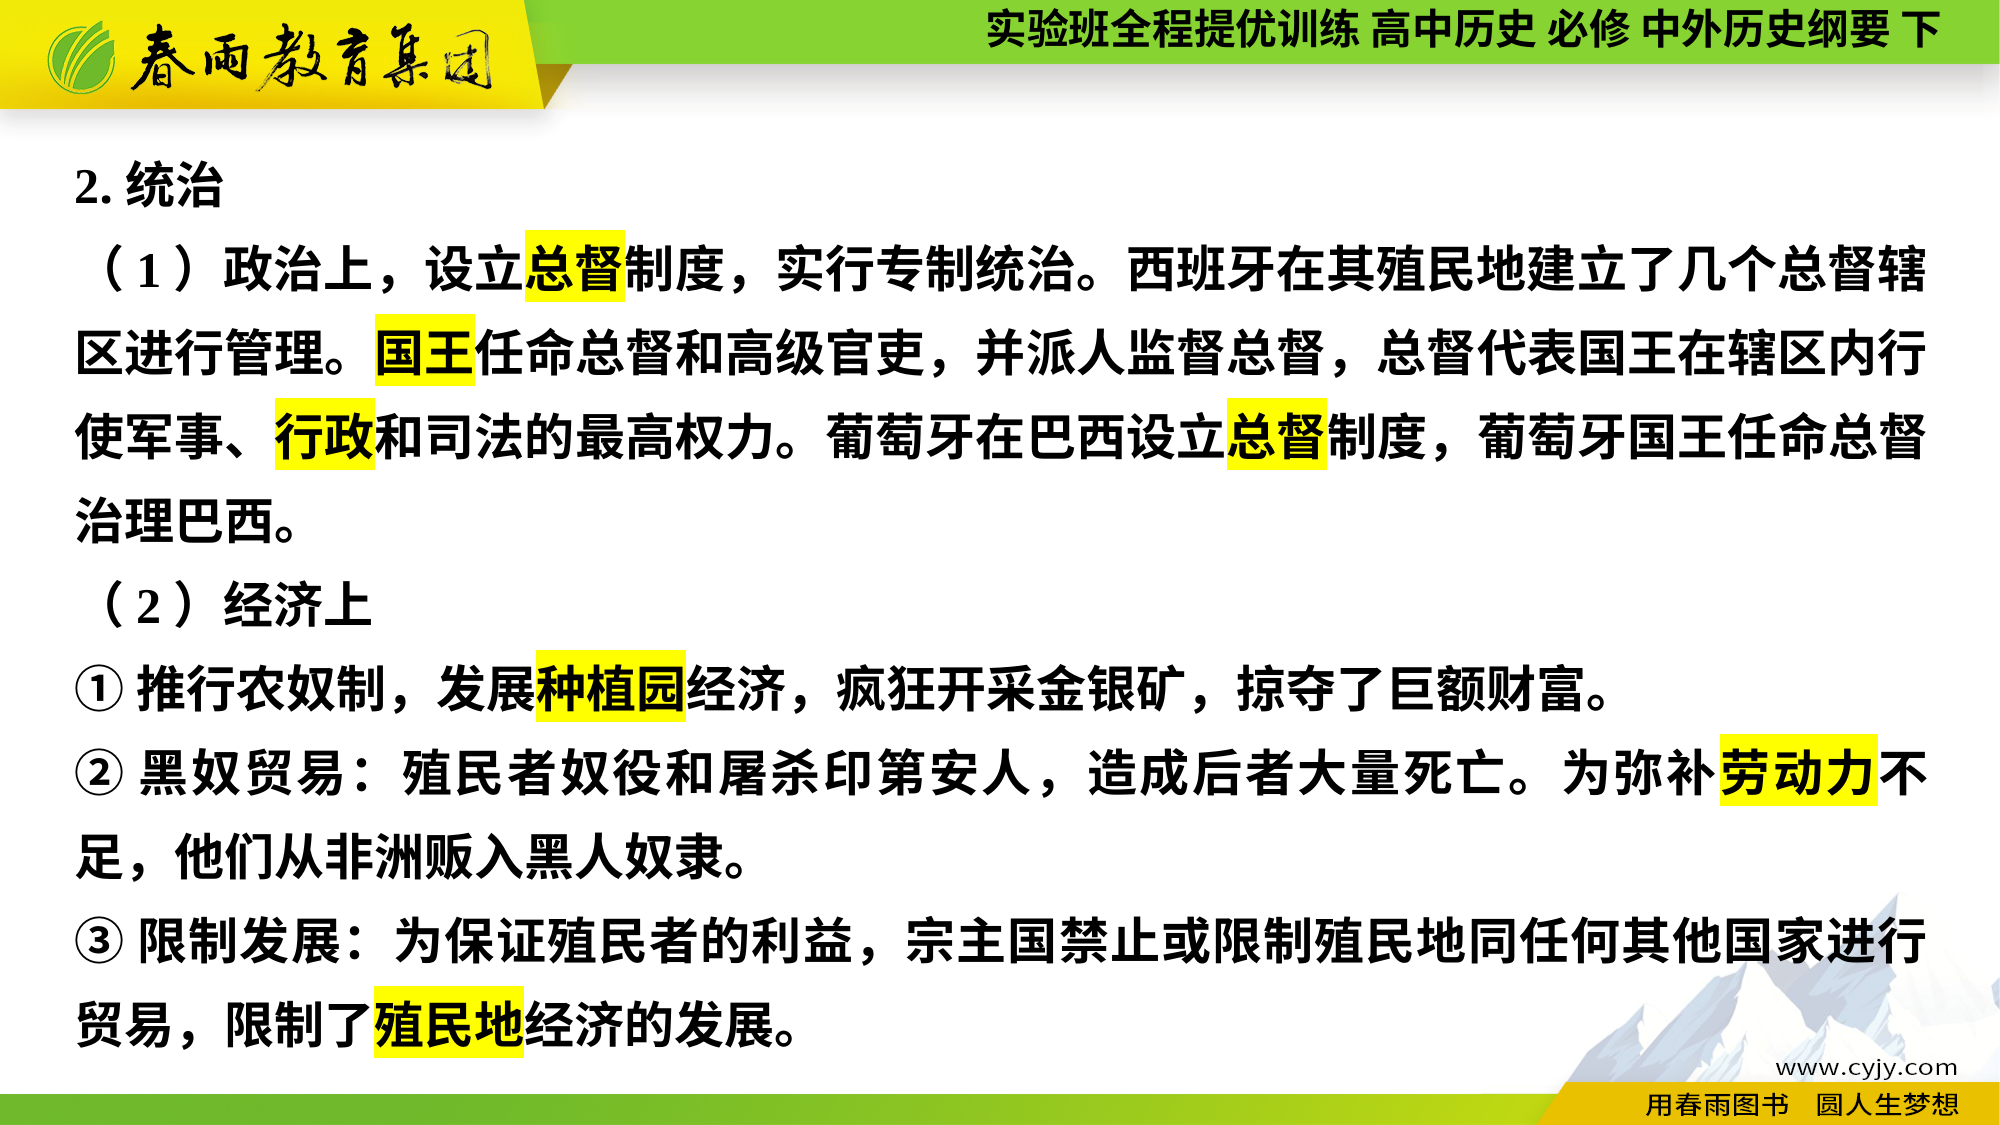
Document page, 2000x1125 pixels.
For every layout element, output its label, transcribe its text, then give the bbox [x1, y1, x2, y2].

list 2.统治 （1）政治上，设立总督制度，实行专制统治。西班牙在其殖民地建立了几个总督辖区进行管理。国王任命总督和高级官吏，并派人监督总督，总督代表国王在辖区内行使军事、行政和司法的最高权力。葡萄牙在巴西设立总督制度，葡萄牙国王任命总督治理巴西。 （2）经济上 ①推行农奴制，发展种植园经济，疯狂开采金银矿，掠夺了巨额财富。 ②黑奴贸易：殖民者奴役和屠杀印第安人，造成后者大量死亡。为弥补劳动力不足，他们从非洲贩入黑人奴隶。 ③限制发展：为保证殖民者的利益，宗主国禁止或限制殖民地同任何其他国家进行贸易，限制了殖民地经济的发展。 [59, 122, 1944, 1061]
picture [0, 0, 2000, 1125]
